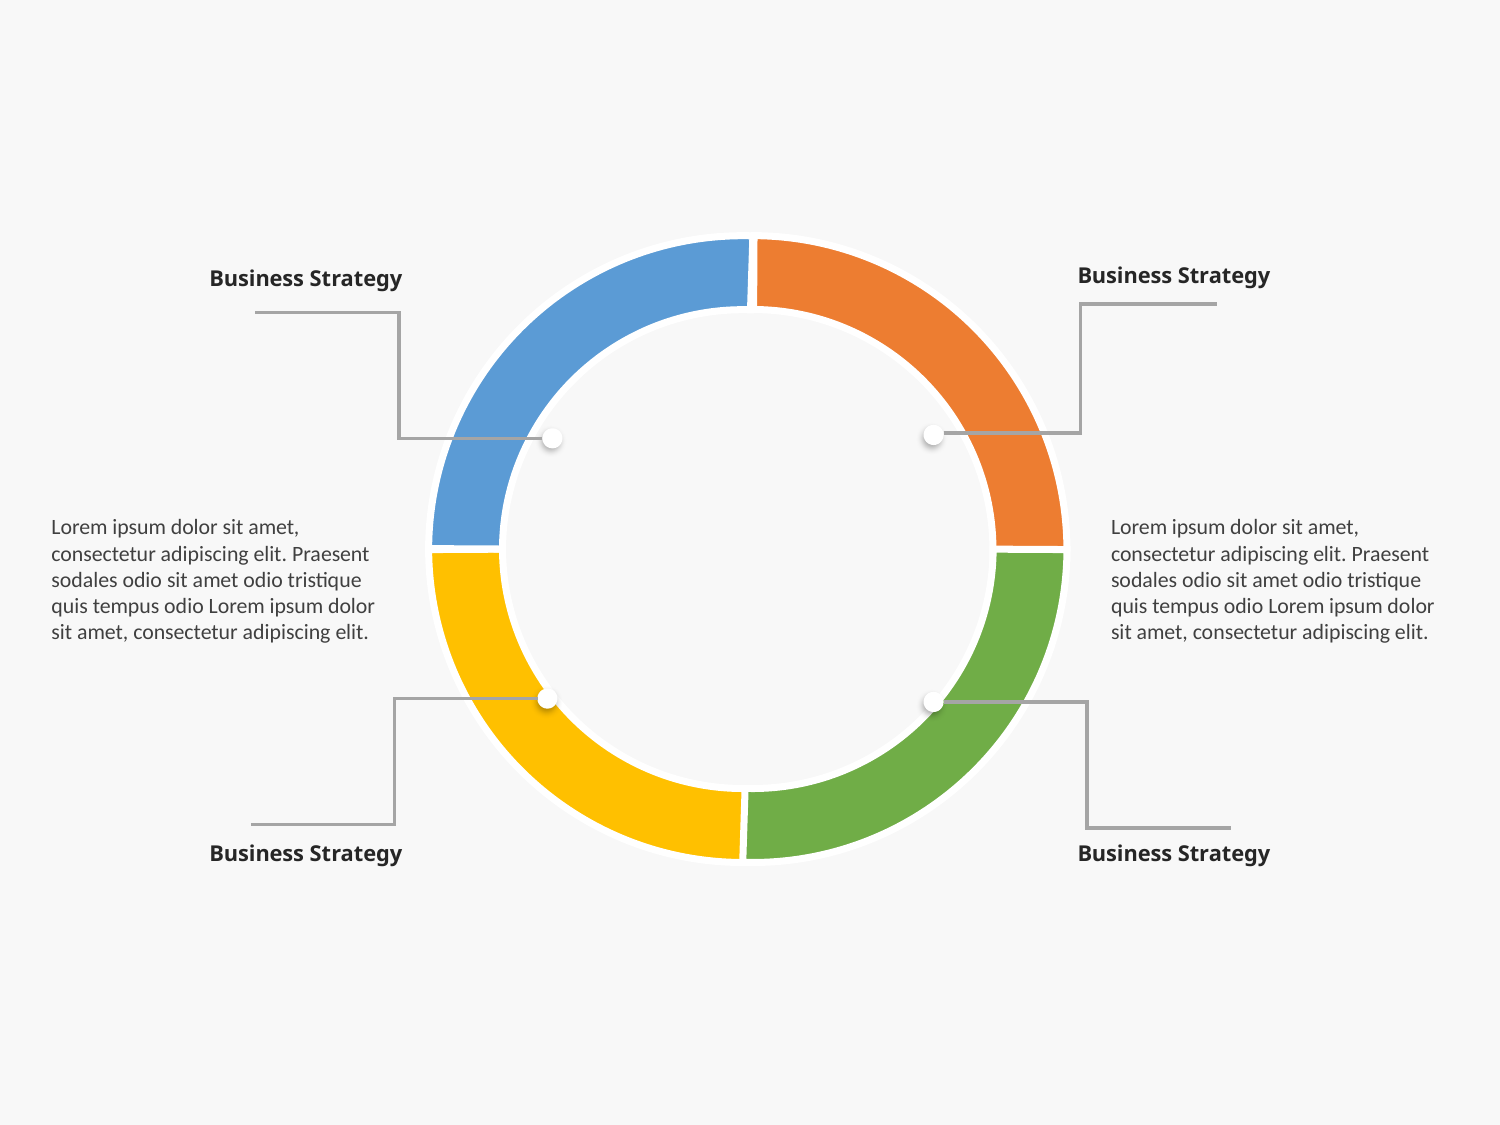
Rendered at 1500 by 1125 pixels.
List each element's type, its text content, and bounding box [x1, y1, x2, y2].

text_box Lorem ipsum dolor sit amet, consectetur adipiscing elit. Praesent sodales odio sit amet odio tristique quis tempus odio Lorem ipsum dolor sit amet, consectetur adipiscing elit. [1099, 507, 1455, 650]
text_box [255, 312, 543, 439]
text_box Business Strategy [203, 842, 409, 883]
text_box Lorem ipsum dolor sit amet, consectetur adipiscing elit. Praesent sodales odio sit amet odio tristique quis tempus odio Lorem ipsum dolor sit amet, consectetur adipiscing elit. [40, 507, 395, 650]
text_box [943, 303, 1218, 434]
text_box Business Strategy [1071, 842, 1278, 883]
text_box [428, 233, 1067, 865]
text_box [250, 698, 539, 825]
text_box Business Strategy [203, 267, 409, 308]
text_box Business Strategy [1071, 264, 1278, 304]
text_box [943, 701, 1231, 828]
